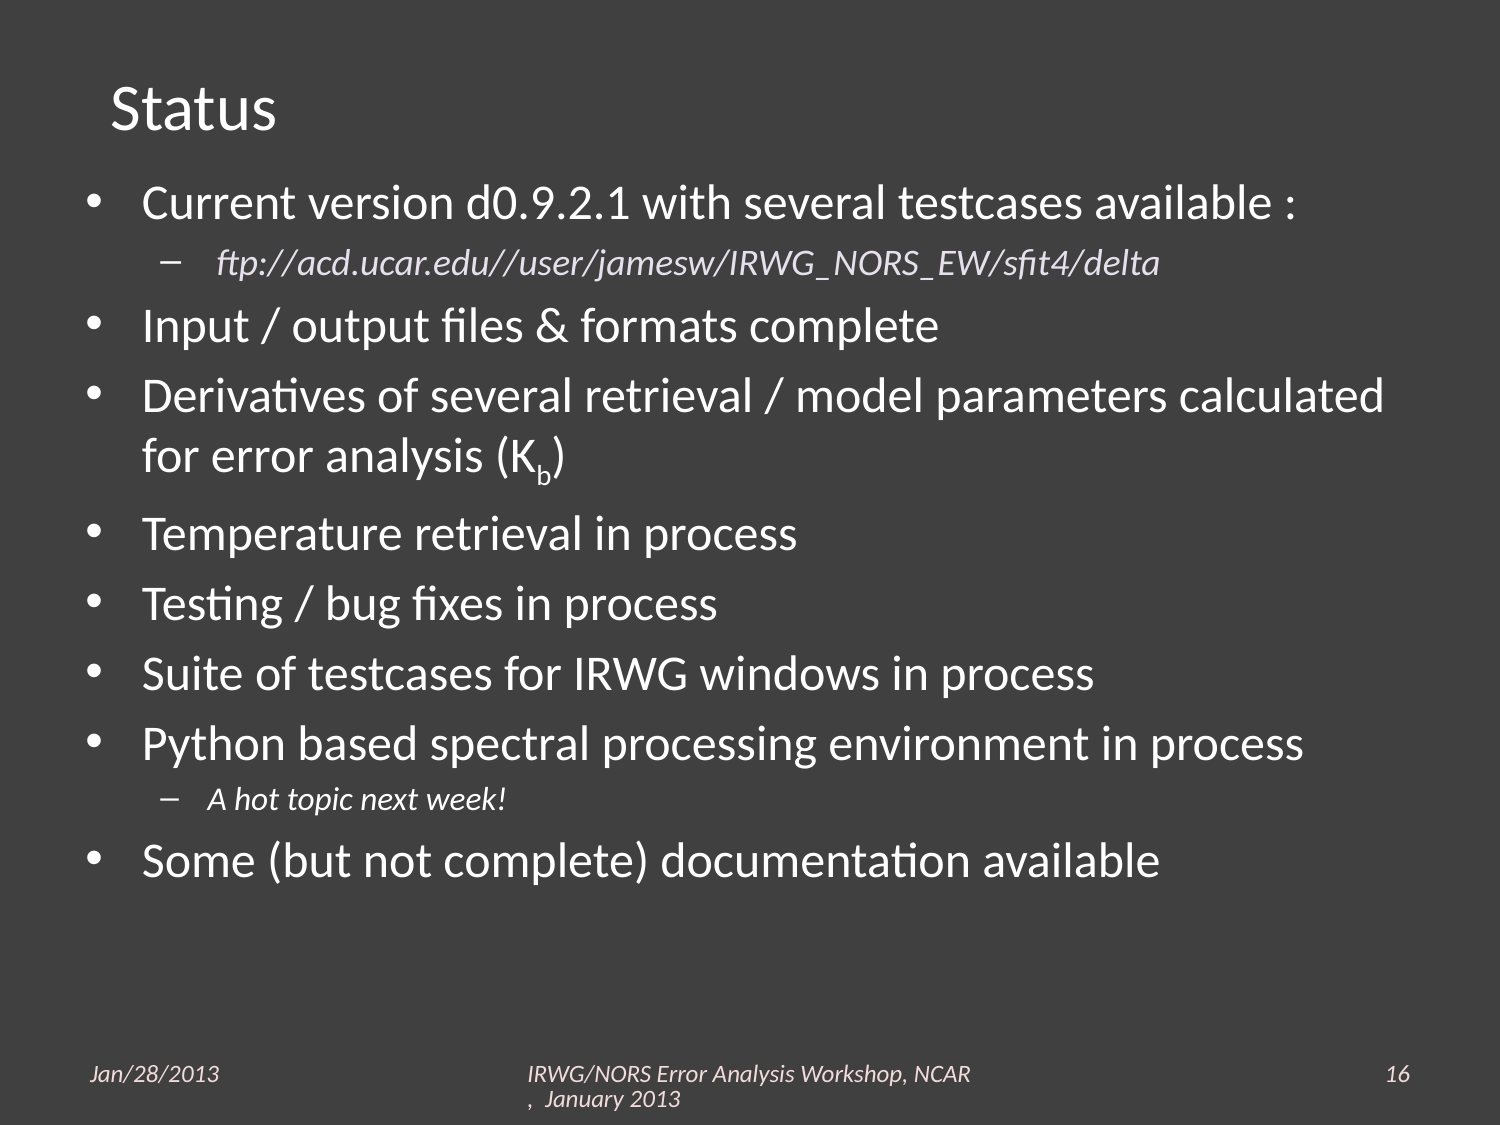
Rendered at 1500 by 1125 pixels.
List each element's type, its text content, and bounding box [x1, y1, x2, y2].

list Current version d0.9.2.1 with several testcases available : ftp://acd.ucar.edu//user/jamesw/IRWG_NORS_EW/sfit4/delta Input / output files & formats complete Derivatives of several retrieval / model parameters calculated for error analysis (Kb) Temperature retrieval in process Testing / bug fixes in process Suite of testcases for IRWG windows in process Python based spectral processing environment in process A hot topic next week! Some (but not complete) documentation available [70, 162, 1446, 1000]
slide_number Jan/28/2013 [75, 1042, 425, 1103]
title Status [75, 45, 313, 162]
slide_number 16 [1074, 1042, 1425, 1103]
footer IRWG/NORS Error Analysis Workshop, NCAR, January 2013 [512, 1042, 988, 1103]
